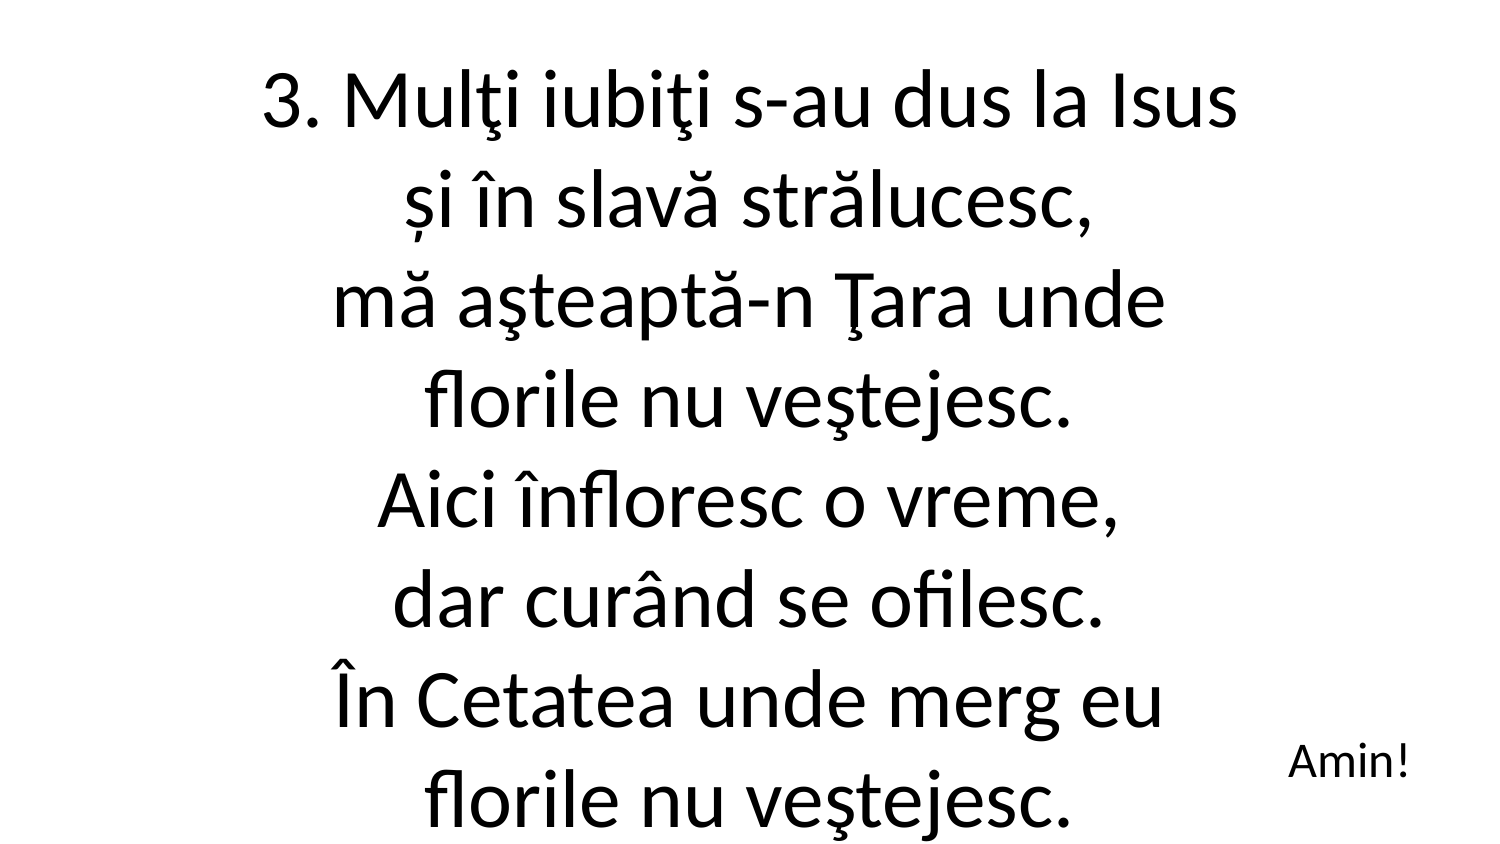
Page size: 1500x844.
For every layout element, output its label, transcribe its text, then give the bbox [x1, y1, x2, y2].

text_box Amin! [1273, 674, 1427, 795]
text_box 3. Mulţi iubiţi s-au dus la Isus și în slavă strălucesc, mă aşteaptă-n Ţara unde florile nu veştejesc. Aici înfloresc o vreme, dar curând se ofilesc. În Cetatea unde merg eu florile nu veştejesc. [245, 0, 1255, 844]
